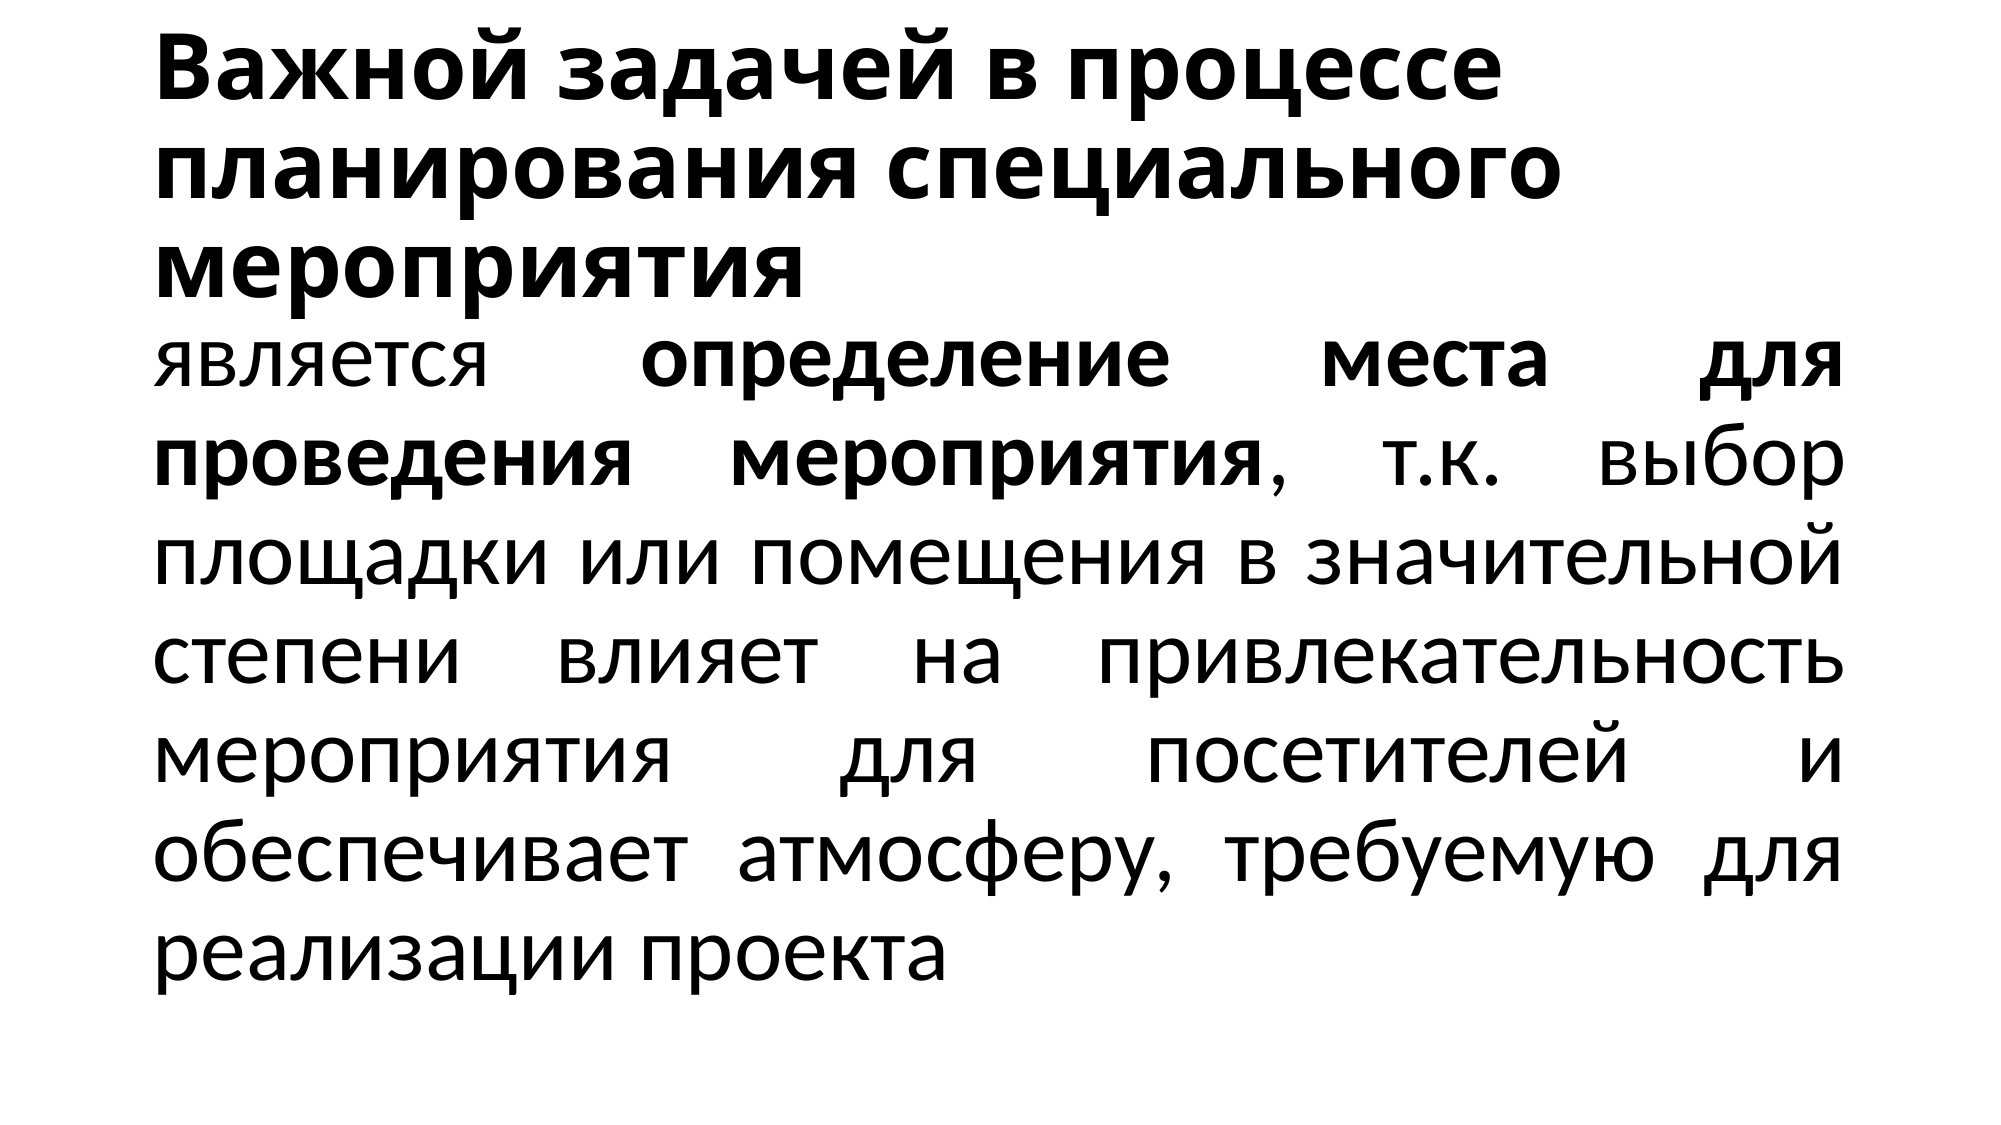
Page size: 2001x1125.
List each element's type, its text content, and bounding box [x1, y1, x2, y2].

title Важной задачей в процессе планирования специального мероприятия [137, 59, 1863, 278]
list является определение места для проведения мероприятия, т.к. выбор площадки или помещения в значительной степени влияет на привлекательность мероприятия для посетителей и обеспечивает атмосферу, требуемую для реализации проекта [137, 299, 1863, 1014]
